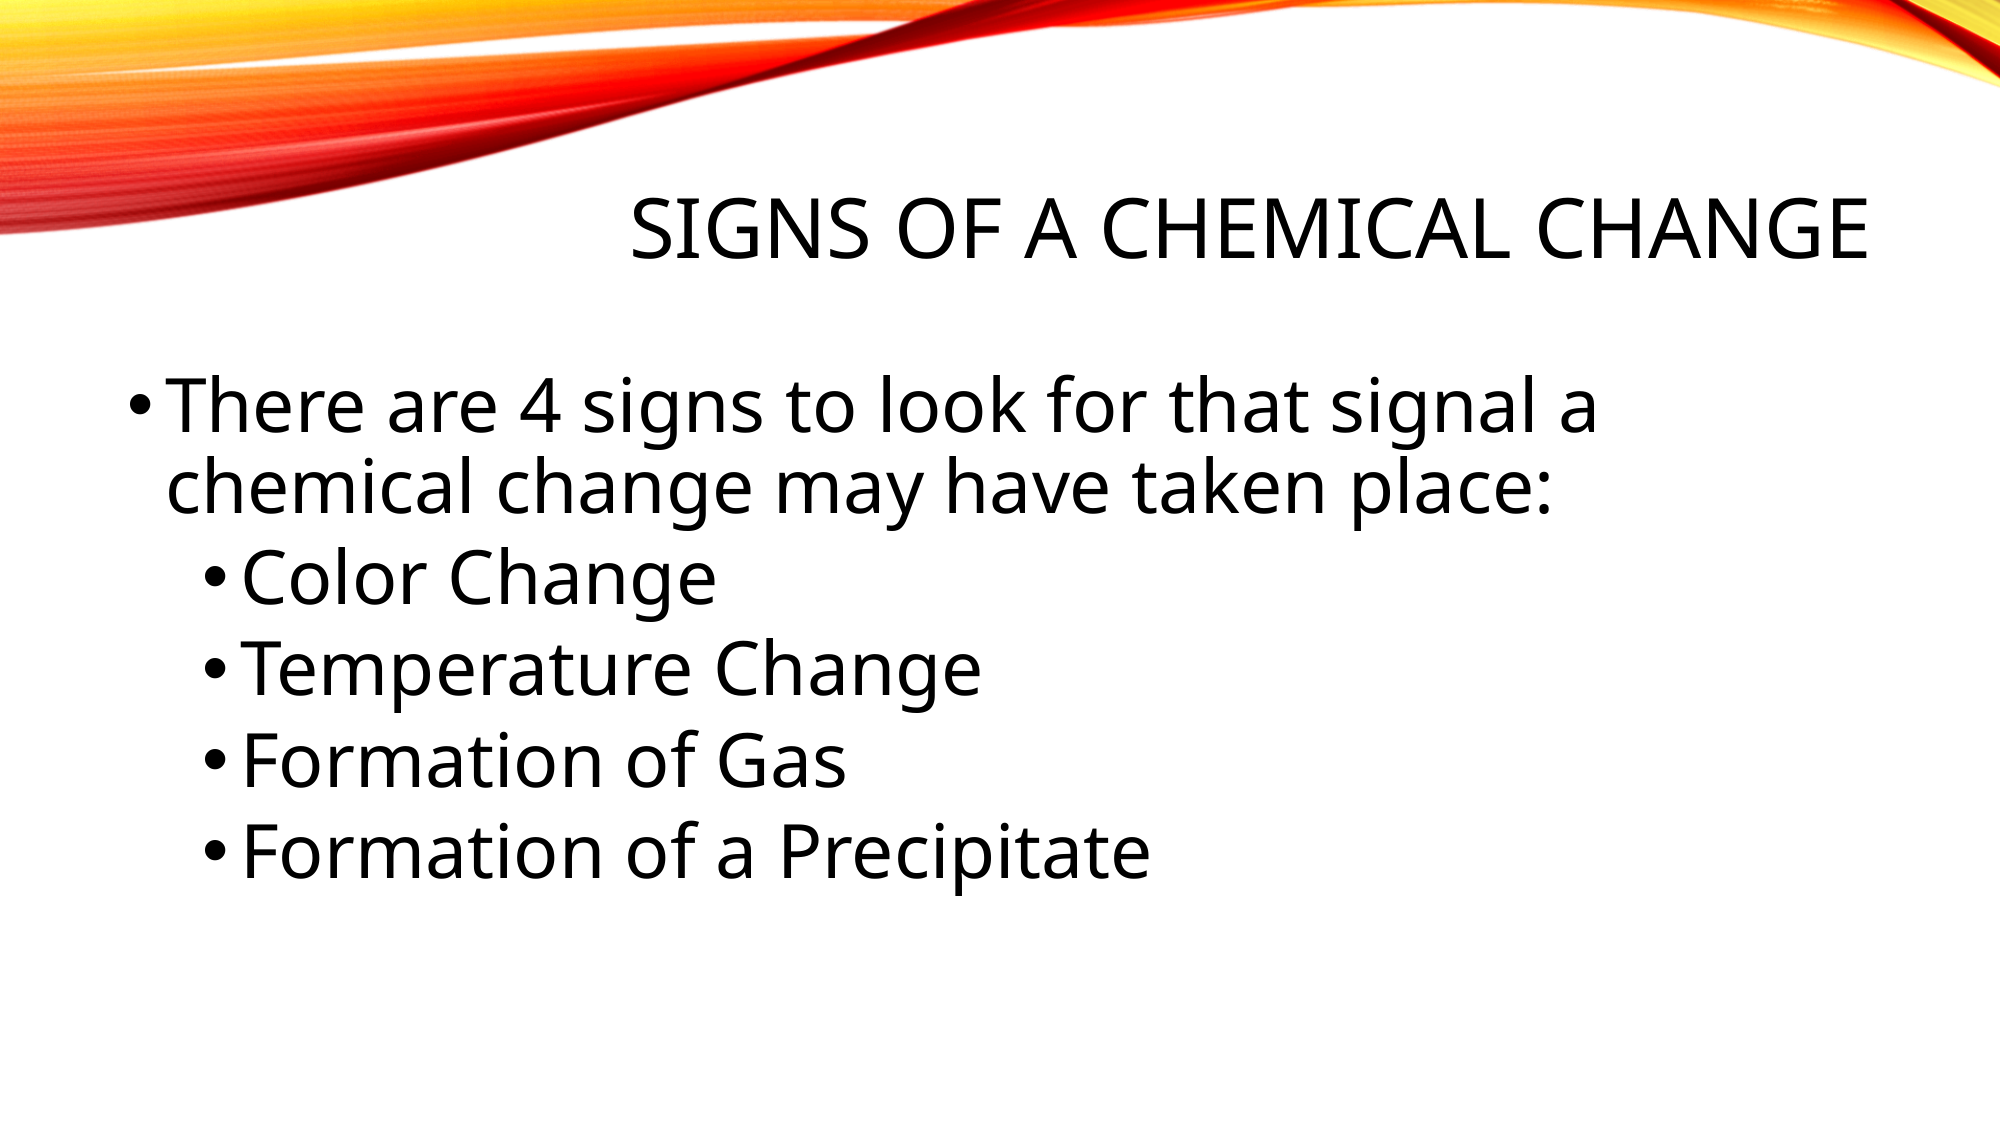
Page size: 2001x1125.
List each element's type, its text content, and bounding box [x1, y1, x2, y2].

list There are 4 signs to look for that signal a chemical change may have taken place: Color Change Temperature Change Formation of Gas Formation of a Precipitate [112, 360, 1888, 1021]
title Signs of a chemical Change [474, 125, 1888, 338]
picture [0, 0, 2000, 237]
